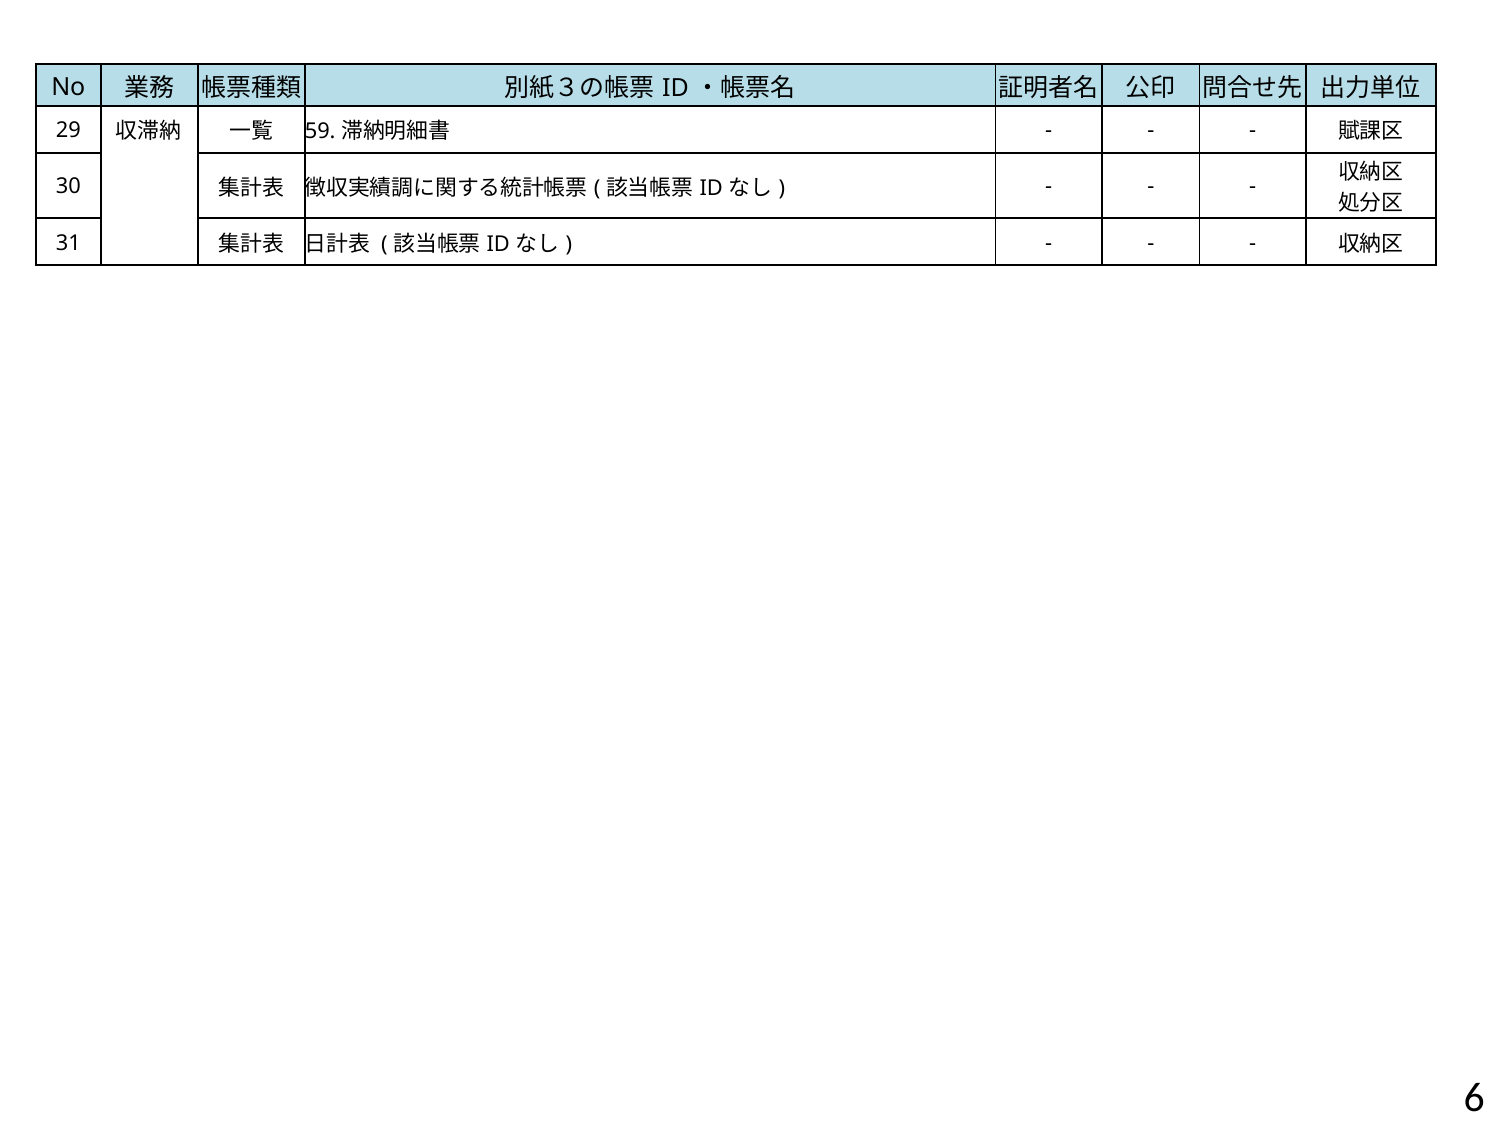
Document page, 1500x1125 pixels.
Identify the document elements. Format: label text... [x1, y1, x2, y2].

table_cell 収納区 [1307, 219, 1435, 264]
table_cell - [1200, 219, 1305, 264]
table_header 公印 [1103, 65, 1199, 105]
table_cell - [1103, 154, 1199, 217]
table_cell - [996, 219, 1101, 264]
table_header 別紙３の帳票ID・帳票名 [306, 65, 995, 105]
table_cell 一覧 [199, 107, 304, 152]
table_header 業務 [102, 65, 197, 105]
table_cell 30 [37, 154, 100, 217]
table_cell - [1200, 107, 1305, 152]
table_cell - [996, 154, 1101, 217]
table_cell 収滞納 [102, 107, 197, 264]
table_header 証明者名 [996, 65, 1101, 105]
table_cell - [1200, 154, 1305, 217]
table_cell - [1103, 219, 1199, 264]
table_header No [37, 65, 100, 105]
table_cell - [1103, 107, 1199, 152]
table_header 出力単位 [1307, 65, 1435, 105]
table_cell 賦課区 [1307, 107, 1435, 152]
table_cell 29 [37, 107, 100, 152]
table_cell 収納区 処分区 [1307, 154, 1435, 217]
table_cell 31 [37, 219, 100, 264]
table_header 問合せ先 [1200, 65, 1305, 105]
table_cell - [996, 107, 1101, 152]
slide_number 5 [1149, 1065, 1500, 1125]
table_cell 集計表 [199, 219, 304, 264]
table_cell 集計表 [199, 154, 304, 217]
table_header 帳票種類 [199, 65, 304, 105]
table_cell 日計表 (該当帳票IDなし) [306, 219, 995, 264]
table_cell 59.滞納明細書 [306, 107, 995, 152]
table_cell 徴収実績調に関する統計帳票(該当帳票IDなし) [306, 154, 995, 217]
